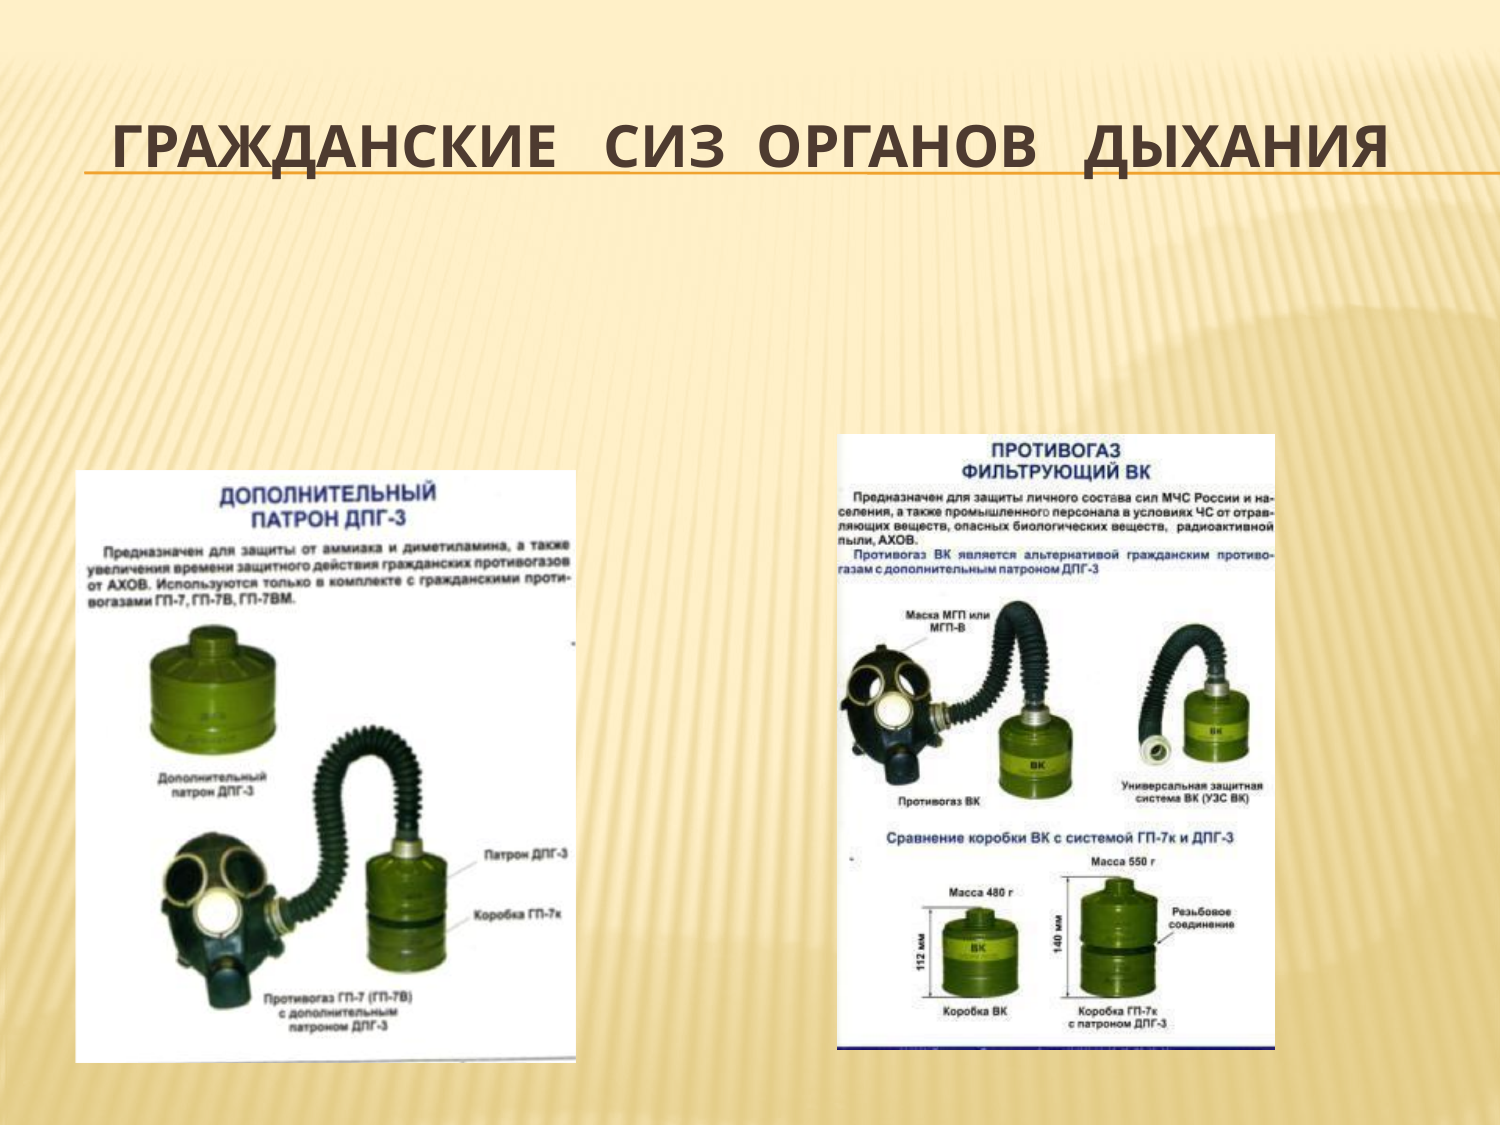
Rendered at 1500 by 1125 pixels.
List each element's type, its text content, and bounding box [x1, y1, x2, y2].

picture [74, 468, 576, 1063]
title Гражданские СИЗ органов дыхания [50, 75, 1475, 213]
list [837, 434, 1276, 1051]
